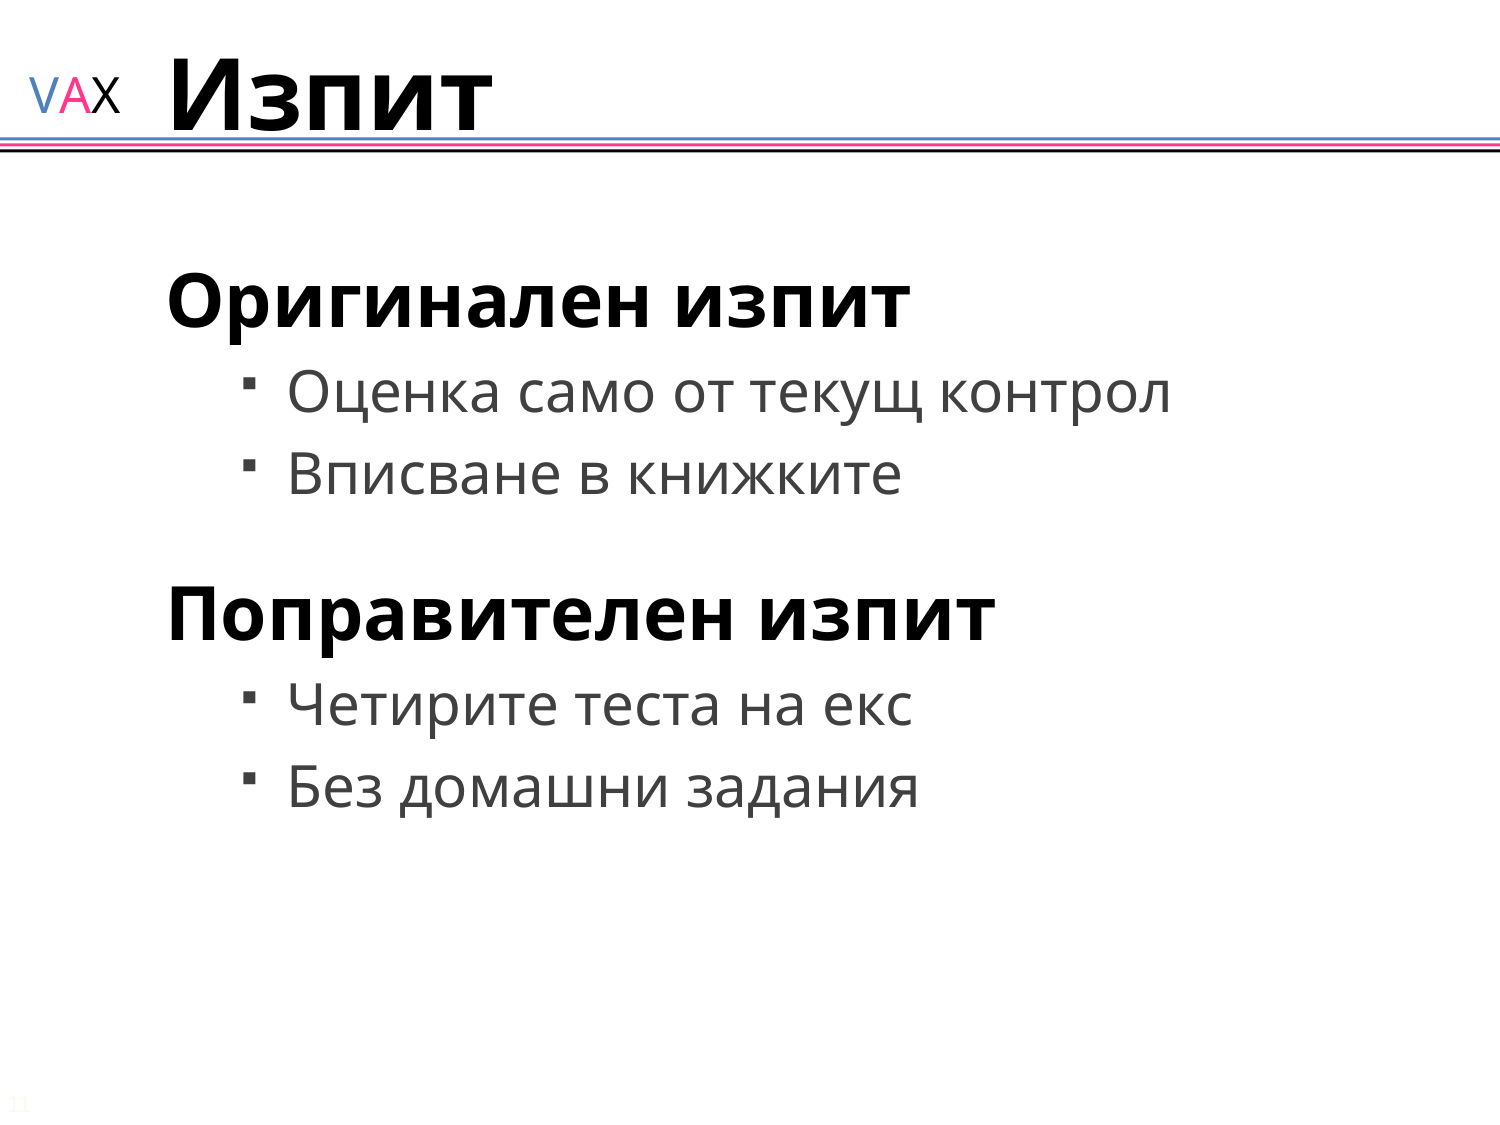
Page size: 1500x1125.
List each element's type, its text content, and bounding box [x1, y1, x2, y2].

list Оригинален изпит Оценка само от текущ контрол Вписване в книжките Поправителен изпит Четирите теста на екс Без домашни задания [150, 200, 1488, 1113]
title Изпит [0, 37, 1500, 144]
